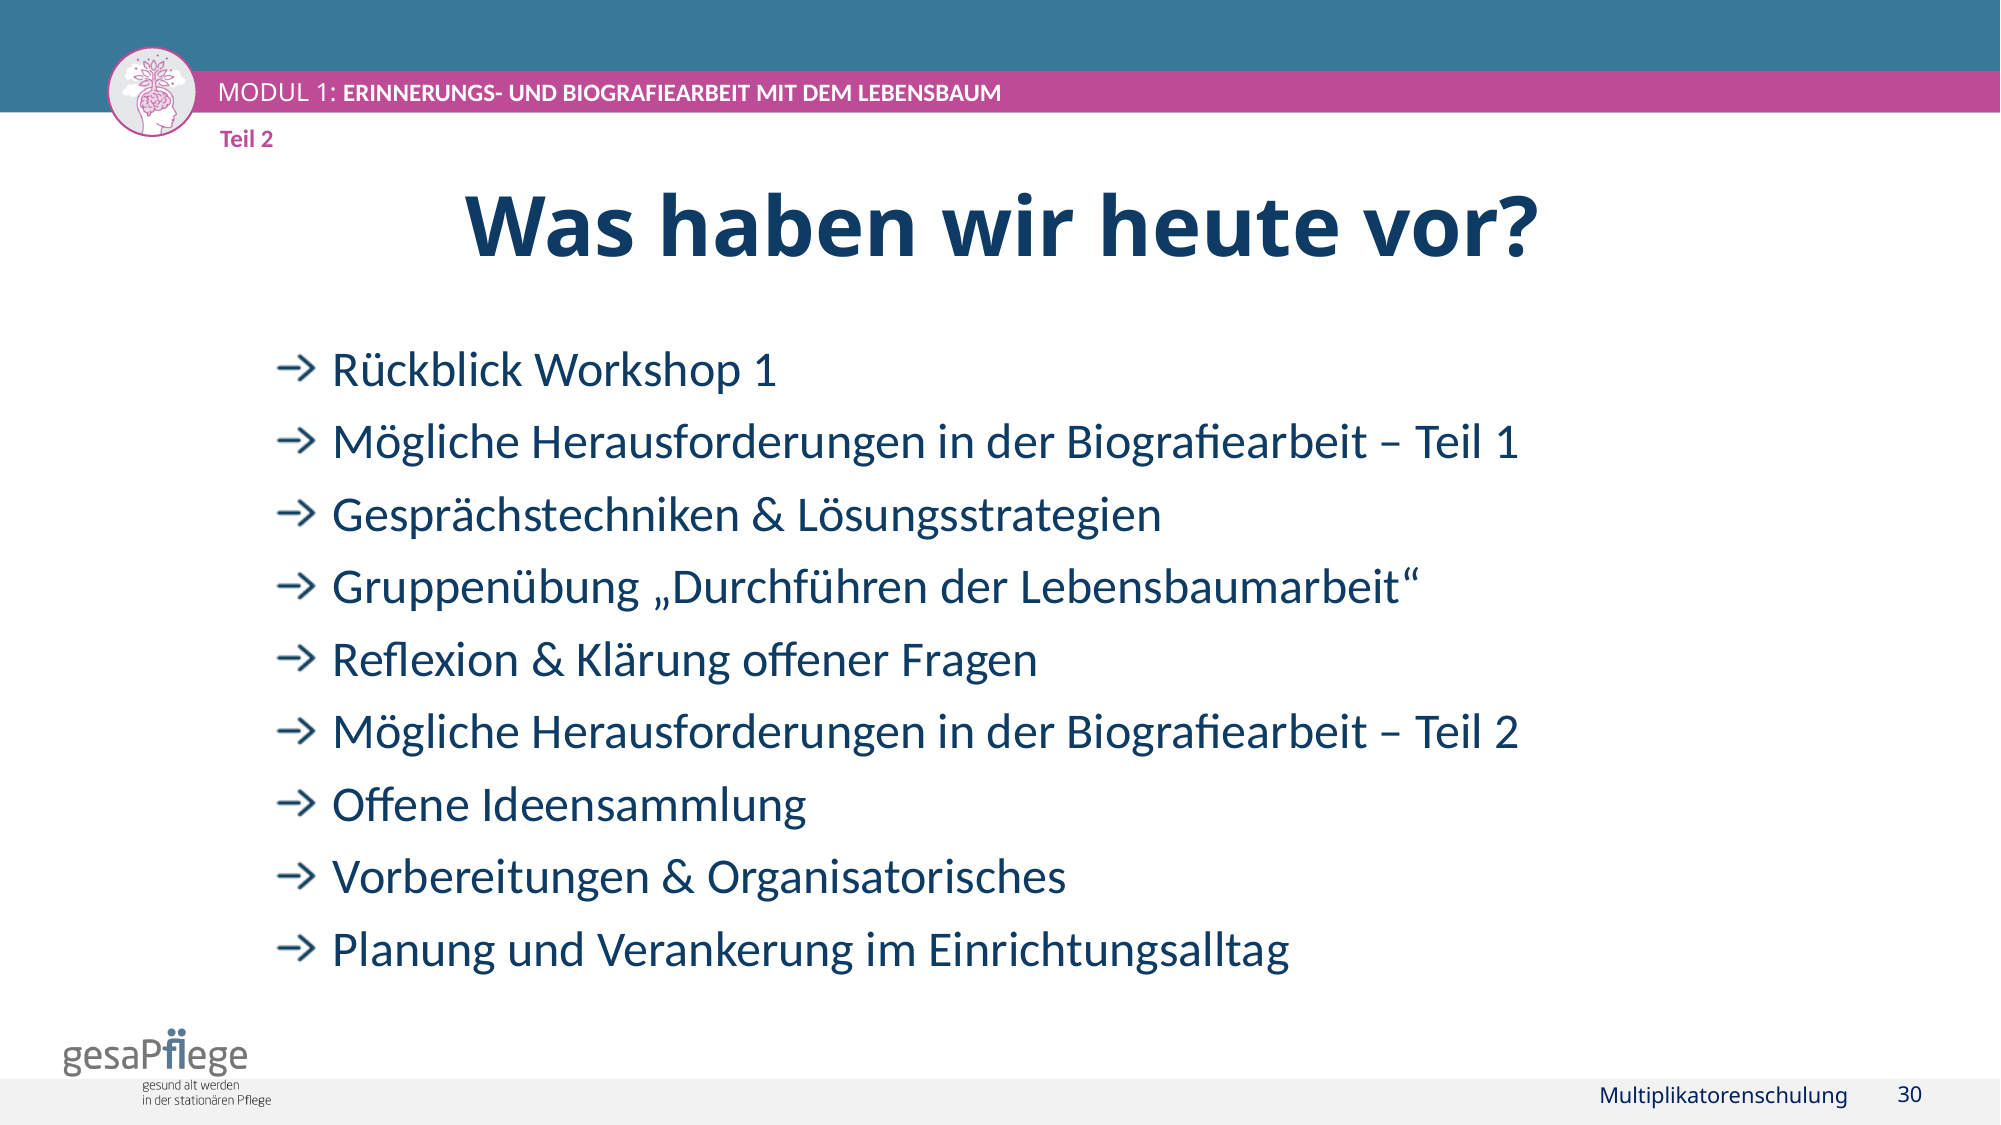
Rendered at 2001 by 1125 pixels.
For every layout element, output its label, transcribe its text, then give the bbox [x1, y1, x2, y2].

list Rückblick Workshop 1 Mögliche Herausforderungen in der Biografiearbeit – Teil 1 Gesprächstechniken & Lösungsstrategien Gruppenübung „Durchführen der Lebensbaumarbeit“ Reflexion & Klärung offener Fragen Mögliche Herausforderungen in der Biografiearbeit – Teil 2 Offene Ideensammlung Vorbereitungen & Organisatorisches Planung und Verankerung im Einrichtungsalltag [214, 342, 1792, 993]
list Teil 2 [208, 120, 428, 153]
title Was haben wir heute vor? [214, 184, 1792, 279]
picture [62, 1027, 272, 1108]
slide_number 30 [1863, 1076, 1938, 1114]
footer Multiplikatorenschulung [1111, 1076, 1863, 1114]
